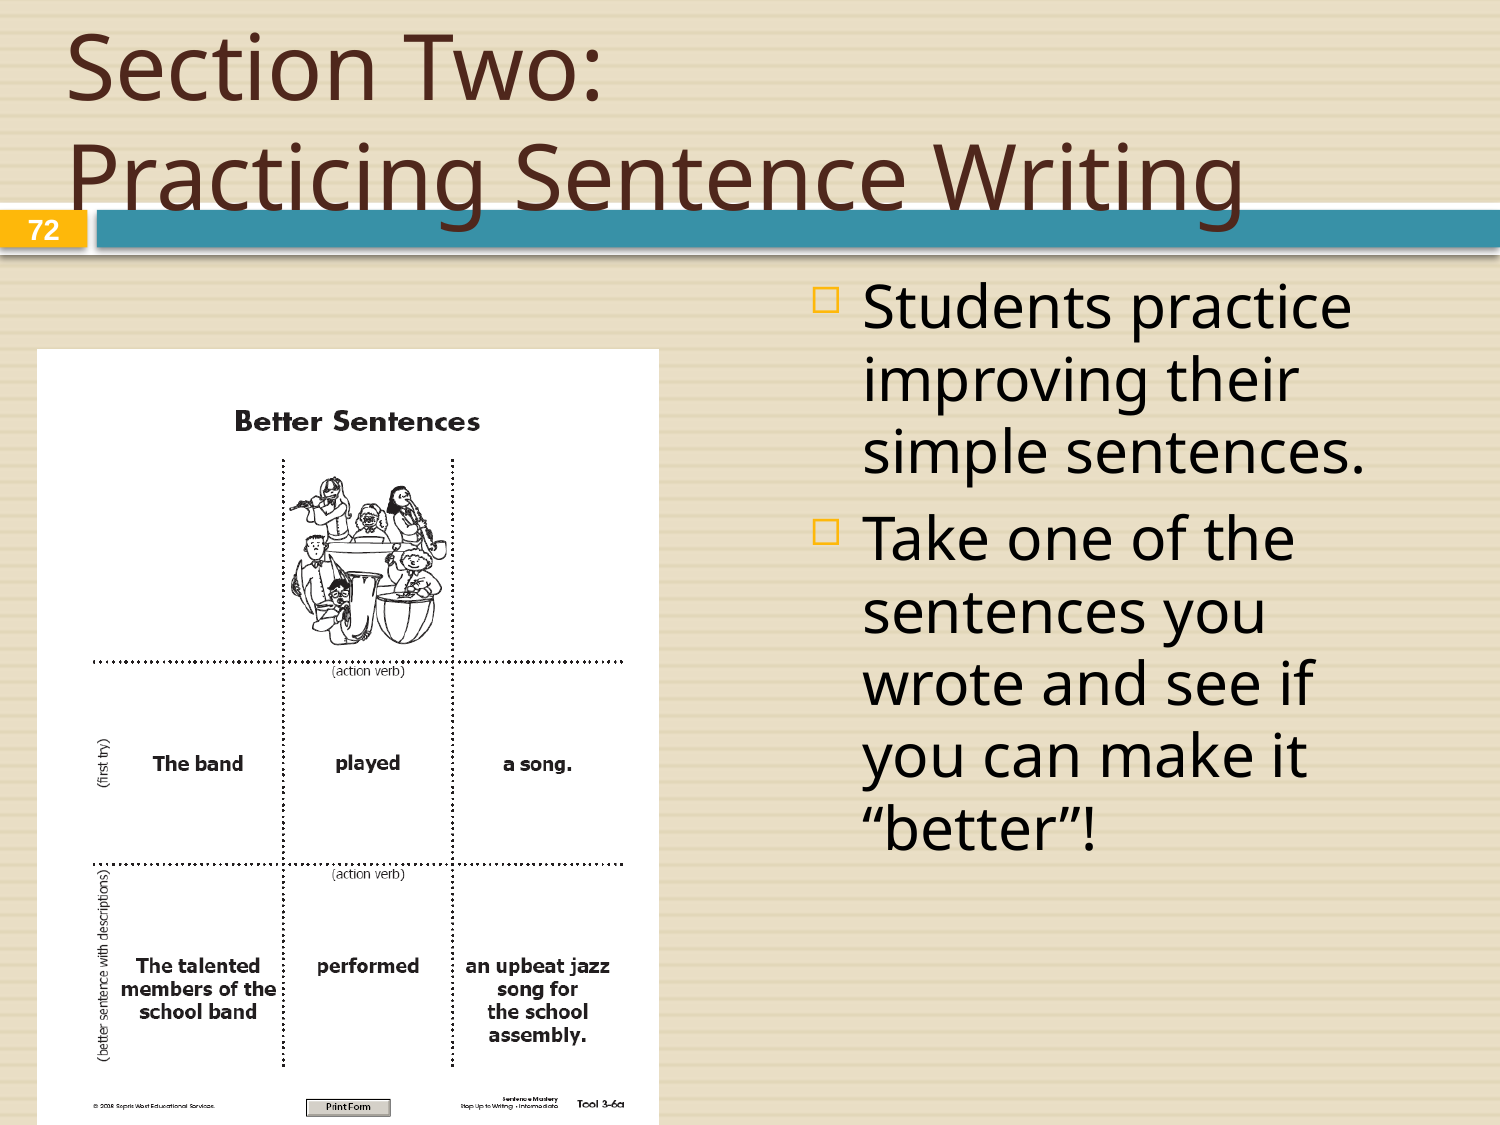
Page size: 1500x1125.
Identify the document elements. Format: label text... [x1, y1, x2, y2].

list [37, 349, 659, 1125]
title Section Two: Practicing Sentence Writing [49, 24, 1401, 213]
list Students practice improving their simple sentences. Take one of the sentences you wrote and see if you can make it “better”! [794, 260, 1433, 1011]
slide_number 72 [0, 208, 88, 249]
